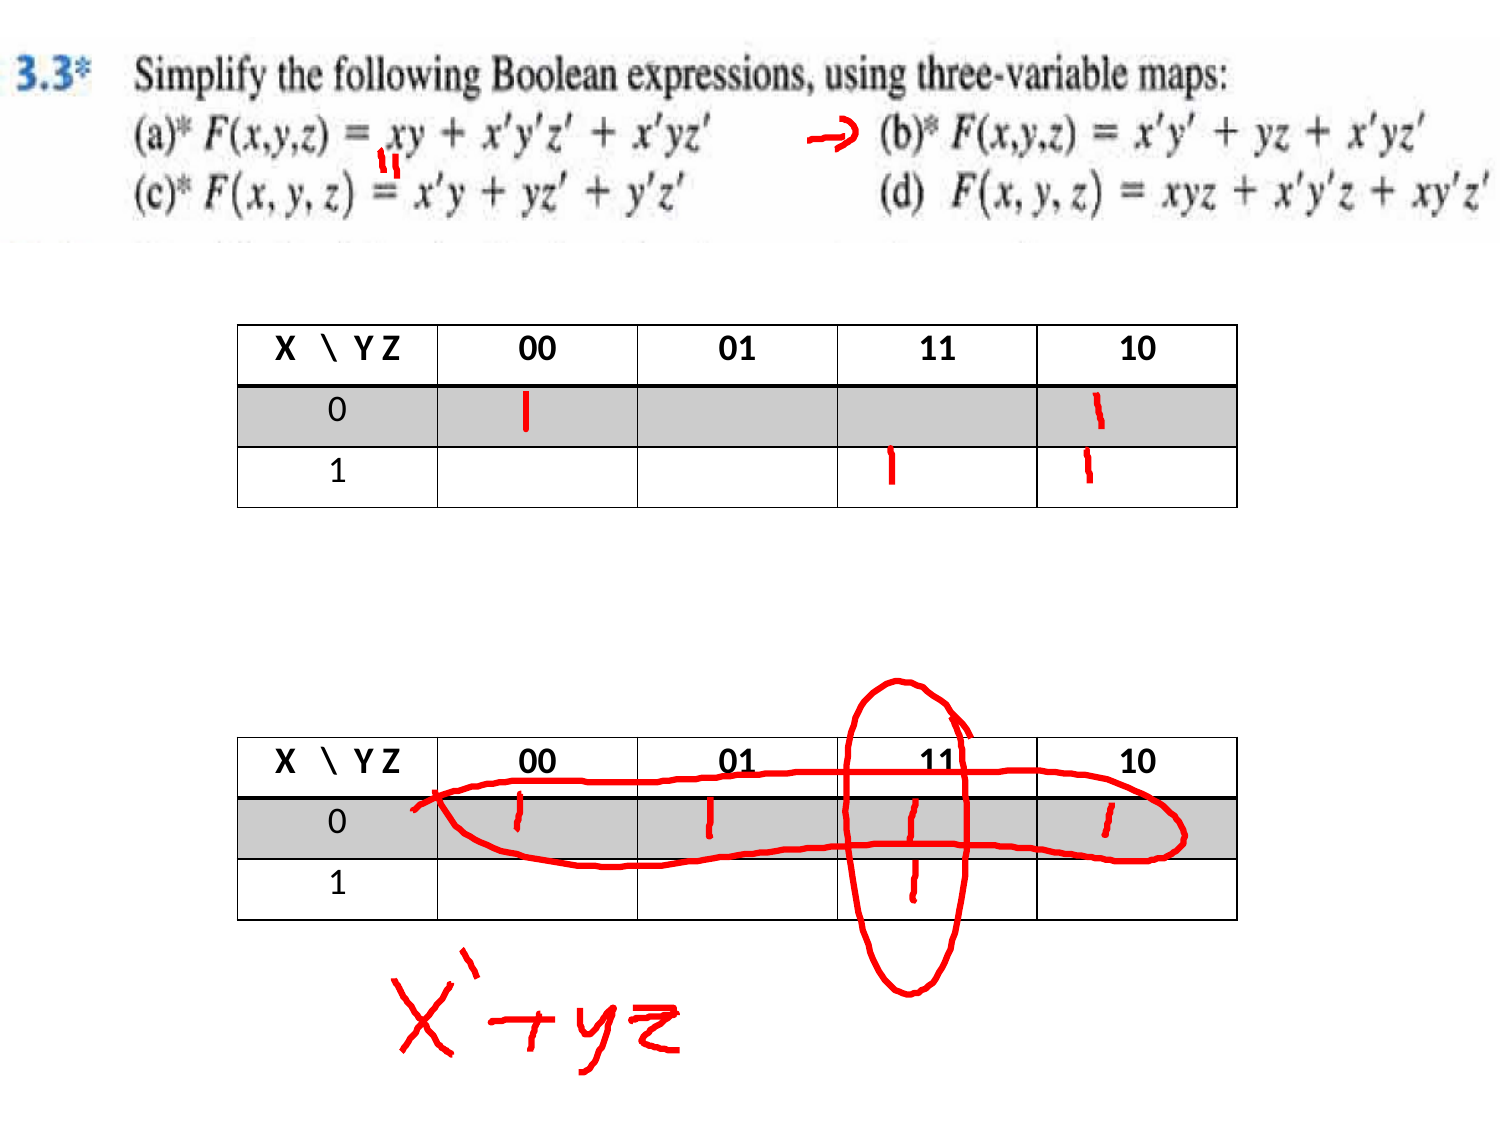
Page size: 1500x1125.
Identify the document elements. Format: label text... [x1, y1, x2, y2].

text_box [393, 978, 453, 1056]
picture [0, 37, 1500, 243]
text_box [578, 1007, 615, 1073]
table_cell [838, 860, 859, 919]
table_cell [838, 448, 1036, 507]
text_box [529, 1021, 539, 1052]
text_box [889, 447, 893, 485]
table_cell [438, 388, 637, 446]
table_header 00 [438, 738, 637, 795]
text_box [1094, 392, 1103, 430]
table_cell 1 [238, 860, 437, 919]
table_cell [438, 802, 522, 858]
table_cell [438, 860, 637, 919]
table_cell [638, 860, 837, 919]
text_box [965, 769, 1186, 863]
table_header 10 [1038, 738, 1236, 796]
table_cell [733, 848, 837, 858]
table_cell 0 [238, 800, 437, 858]
text_box [1085, 448, 1091, 484]
text_box [412, 771, 847, 868]
table_cell 1 [238, 448, 437, 507]
table_cell [1038, 388, 1236, 446]
table_cell [638, 388, 837, 446]
table_cell [1157, 800, 1236, 858]
text_box [632, 1007, 675, 1017]
text_box [630, 1012, 678, 1022]
text_box [460, 948, 479, 979]
table_header 11 [962, 738, 1036, 771]
table_header X \ Y Z [238, 738, 437, 796]
table_cell [1038, 851, 1084, 858]
text_box [489, 1018, 556, 1024]
text_box [400, 1022, 423, 1053]
table_cell [1038, 860, 1236, 919]
table_cell [838, 388, 1036, 446]
table_header 10 [1038, 326, 1236, 384]
text_box [640, 1016, 680, 1052]
table_cell [959, 860, 1036, 919]
table_header X \ Y Z [238, 326, 437, 384]
table_header 00 [438, 326, 637, 384]
table_cell [1038, 448, 1236, 507]
table_cell [638, 448, 837, 507]
text_box [844, 680, 972, 996]
table_cell [438, 448, 637, 507]
table_header 01 [638, 326, 837, 384]
table_cell [967, 846, 1036, 858]
text_box [425, 982, 452, 1020]
table_cell [838, 848, 848, 858]
table_header 01 [638, 738, 837, 781]
table_header 11 [838, 326, 1036, 384]
table_header 11 [838, 738, 848, 771]
table_cell 0 [238, 388, 437, 446]
